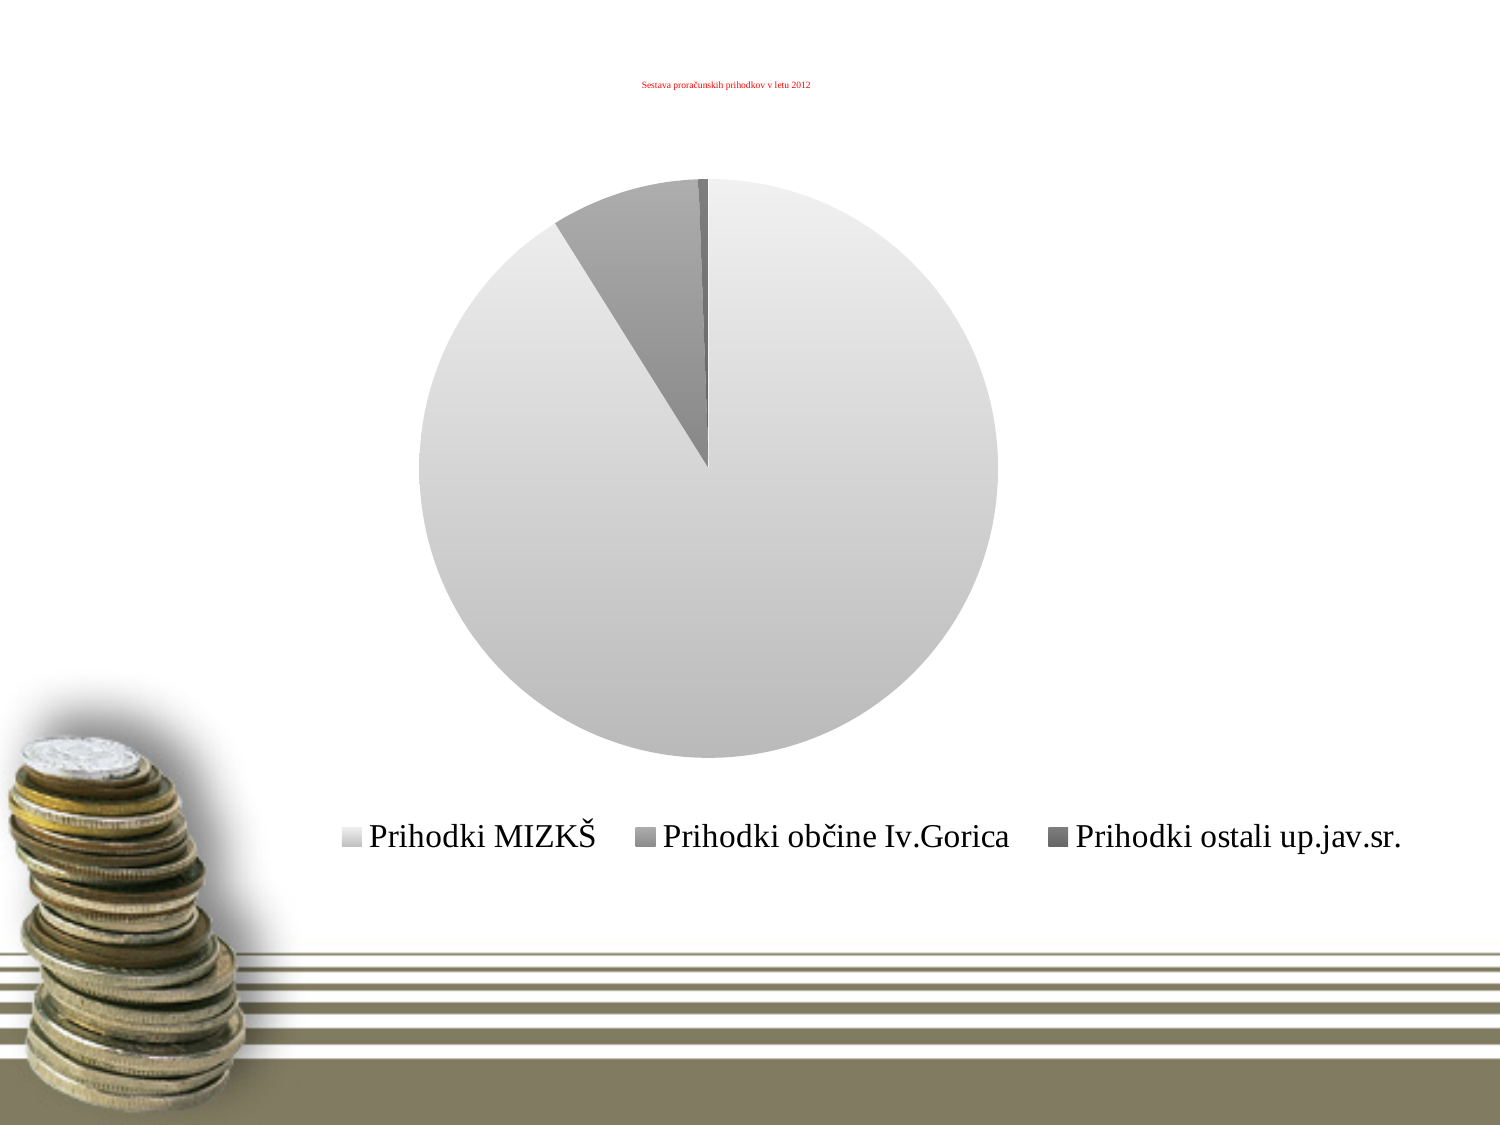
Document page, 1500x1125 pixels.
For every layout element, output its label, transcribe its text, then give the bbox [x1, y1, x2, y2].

title Sestava proračunskih prihodkov v letu 2012 [175, 58, 1278, 92]
picture [0, 0, 1500, 1125]
chart [34, 93, 1430, 1044]
